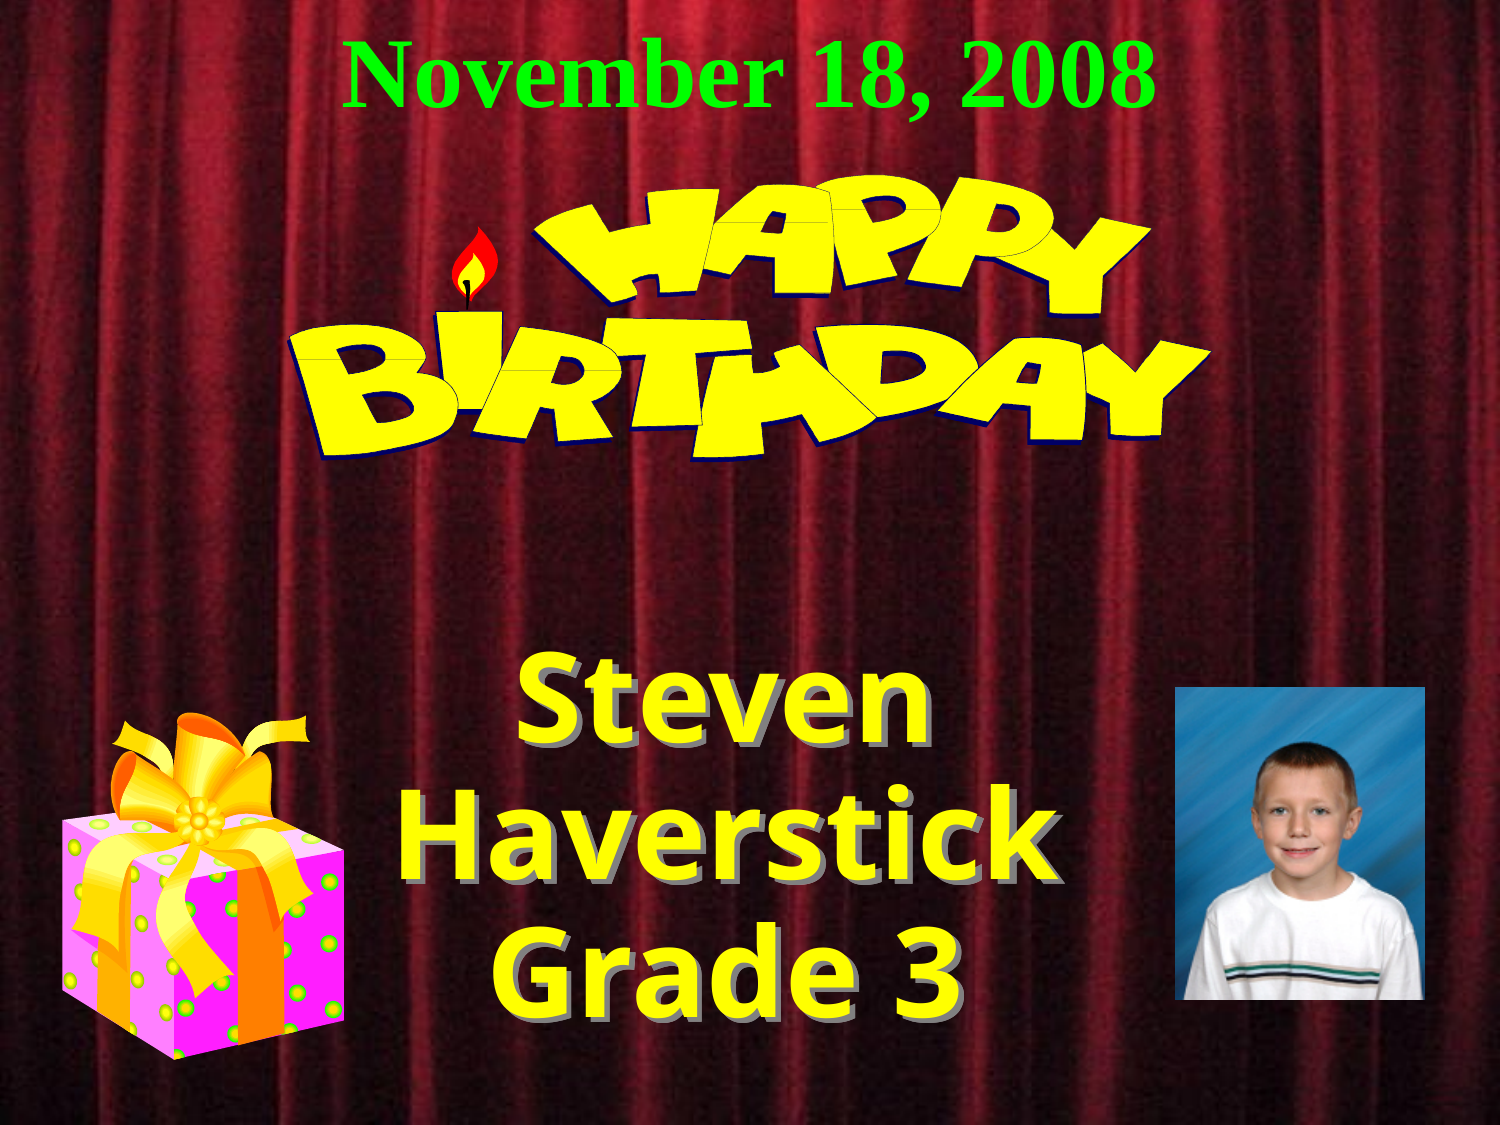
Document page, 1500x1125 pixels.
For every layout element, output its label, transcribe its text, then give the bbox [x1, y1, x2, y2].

text_box November 18, 2008 [24, 0, 1475, 135]
text_box Steven Haverstick Grade 3 [300, 471, 1150, 1040]
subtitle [285, 174, 1214, 463]
picture [0, 0, 1500, 1125]
